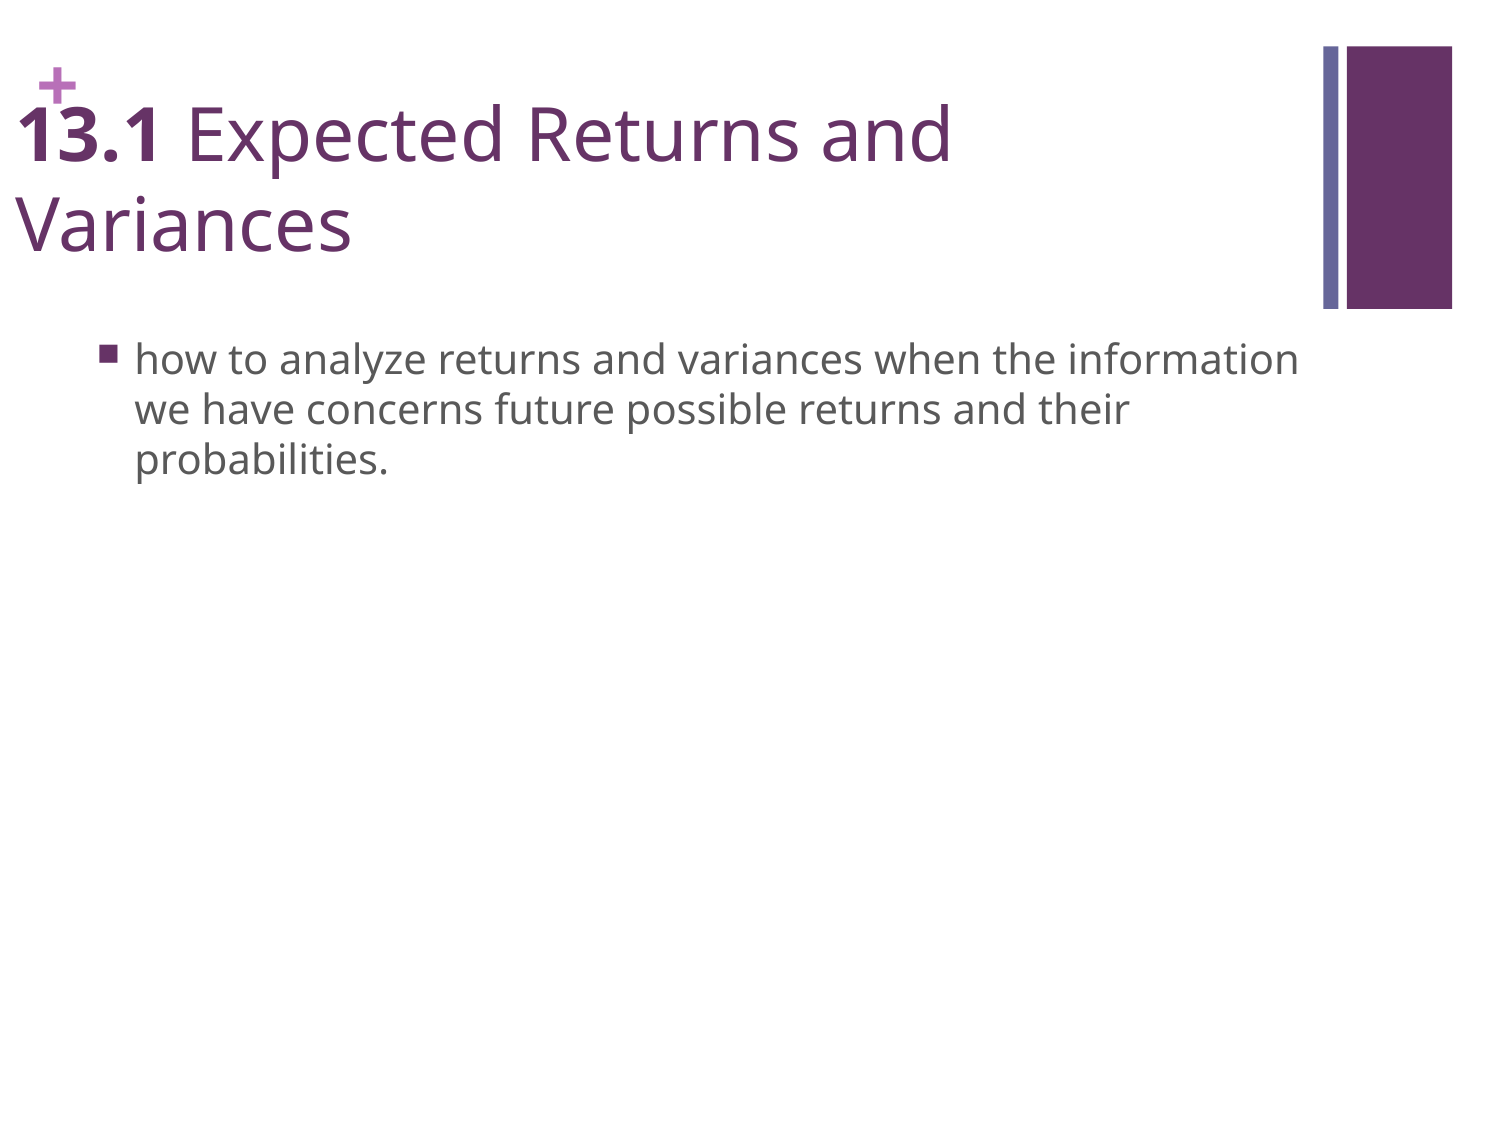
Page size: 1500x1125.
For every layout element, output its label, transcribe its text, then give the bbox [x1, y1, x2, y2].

list how to analyze returns and variances when the information we have concerns future possible returns and their probabilities. [81, 324, 1322, 1005]
title 13.1 Expected Returns and Variances [0, 79, 1322, 263]
